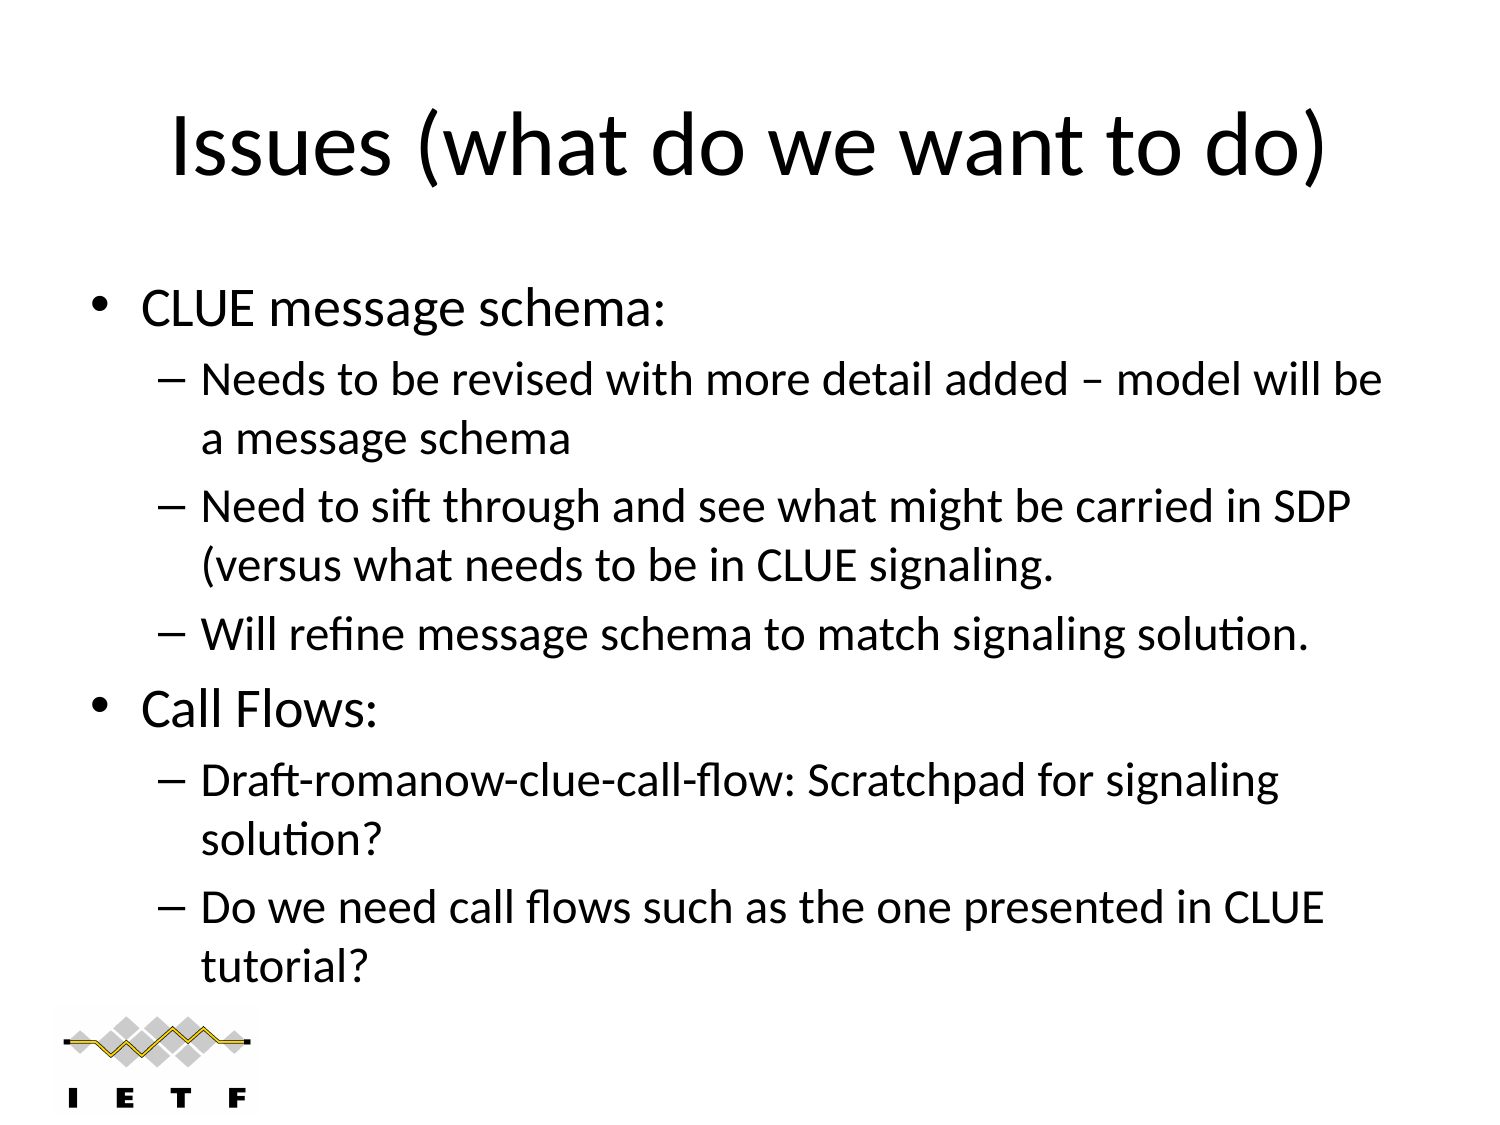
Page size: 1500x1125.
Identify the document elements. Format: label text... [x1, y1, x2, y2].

title Issues (what do we want to do) [75, 45, 1425, 233]
picture [53, 1004, 261, 1116]
list CLUE message schema: Needs to be revised with more detail added – model will be a message schema Need to sift through and see what might be carried in SDP (versus what needs to be in CLUE signaling. Will refine message schema to match signaling solution. Call Flows: Draft-romanow-clue-call-flow: Scratchpad for signaling solution? Do we need call flows such as the one presented in CLUE tutorial? [75, 262, 1425, 1005]
